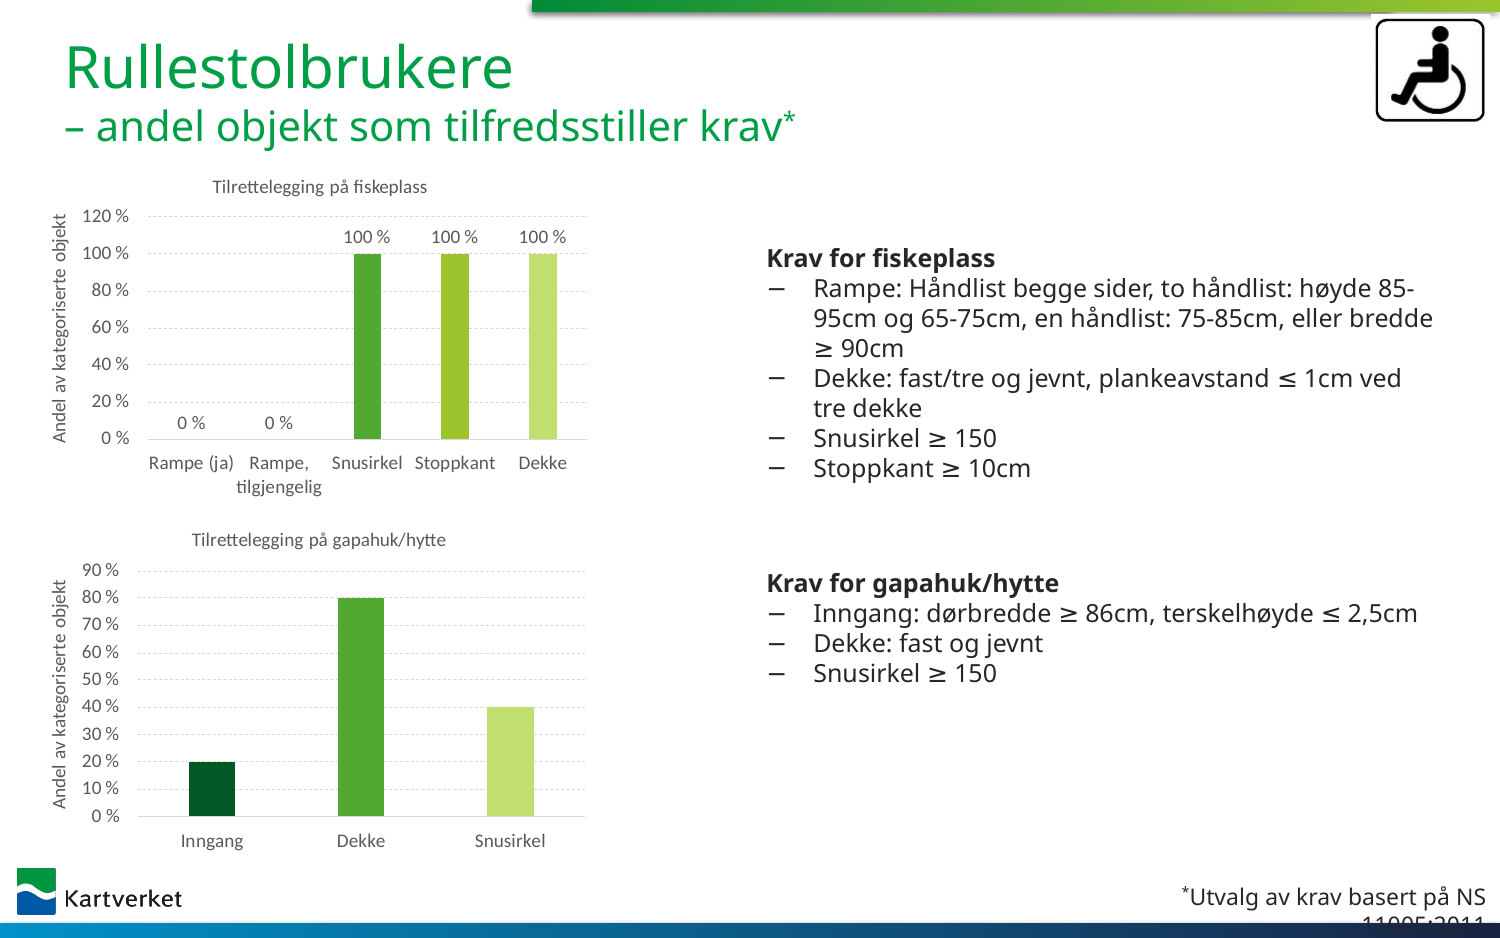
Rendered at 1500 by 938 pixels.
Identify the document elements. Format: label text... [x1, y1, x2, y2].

picture [41, 520, 596, 859]
text_box *Utvalg av krav basert på NS 11005:2011 [1068, 873, 1500, 938]
text_box Krav for gapahuk/hytte Inngang: dørbredde ≥ 86cm, terskelhøyde ≤ 2,5cm Dekke: fast og jevnt Snusirkel ≥ 150 [751, 560, 1452, 695]
text_box Krav for fiskeplass Rampe: Håndlist begge sider, to håndlist: høyde 85-95cm og 65-75cm, en håndlist: 75-85cm, eller bredde ≥ 90cm Dekke: fast/tre og jevnt, plankeavstand ≤ 1cm ved tre dekke Snusirkel ≥ 150 Stoppkant ≥ 10cm [751, 235, 1452, 490]
text_box Rullestolbrukere – andel objekt som tilfredsstiller krav* [49, 29, 1431, 158]
picture [41, 166, 598, 505]
picture [1371, 13, 1491, 127]
